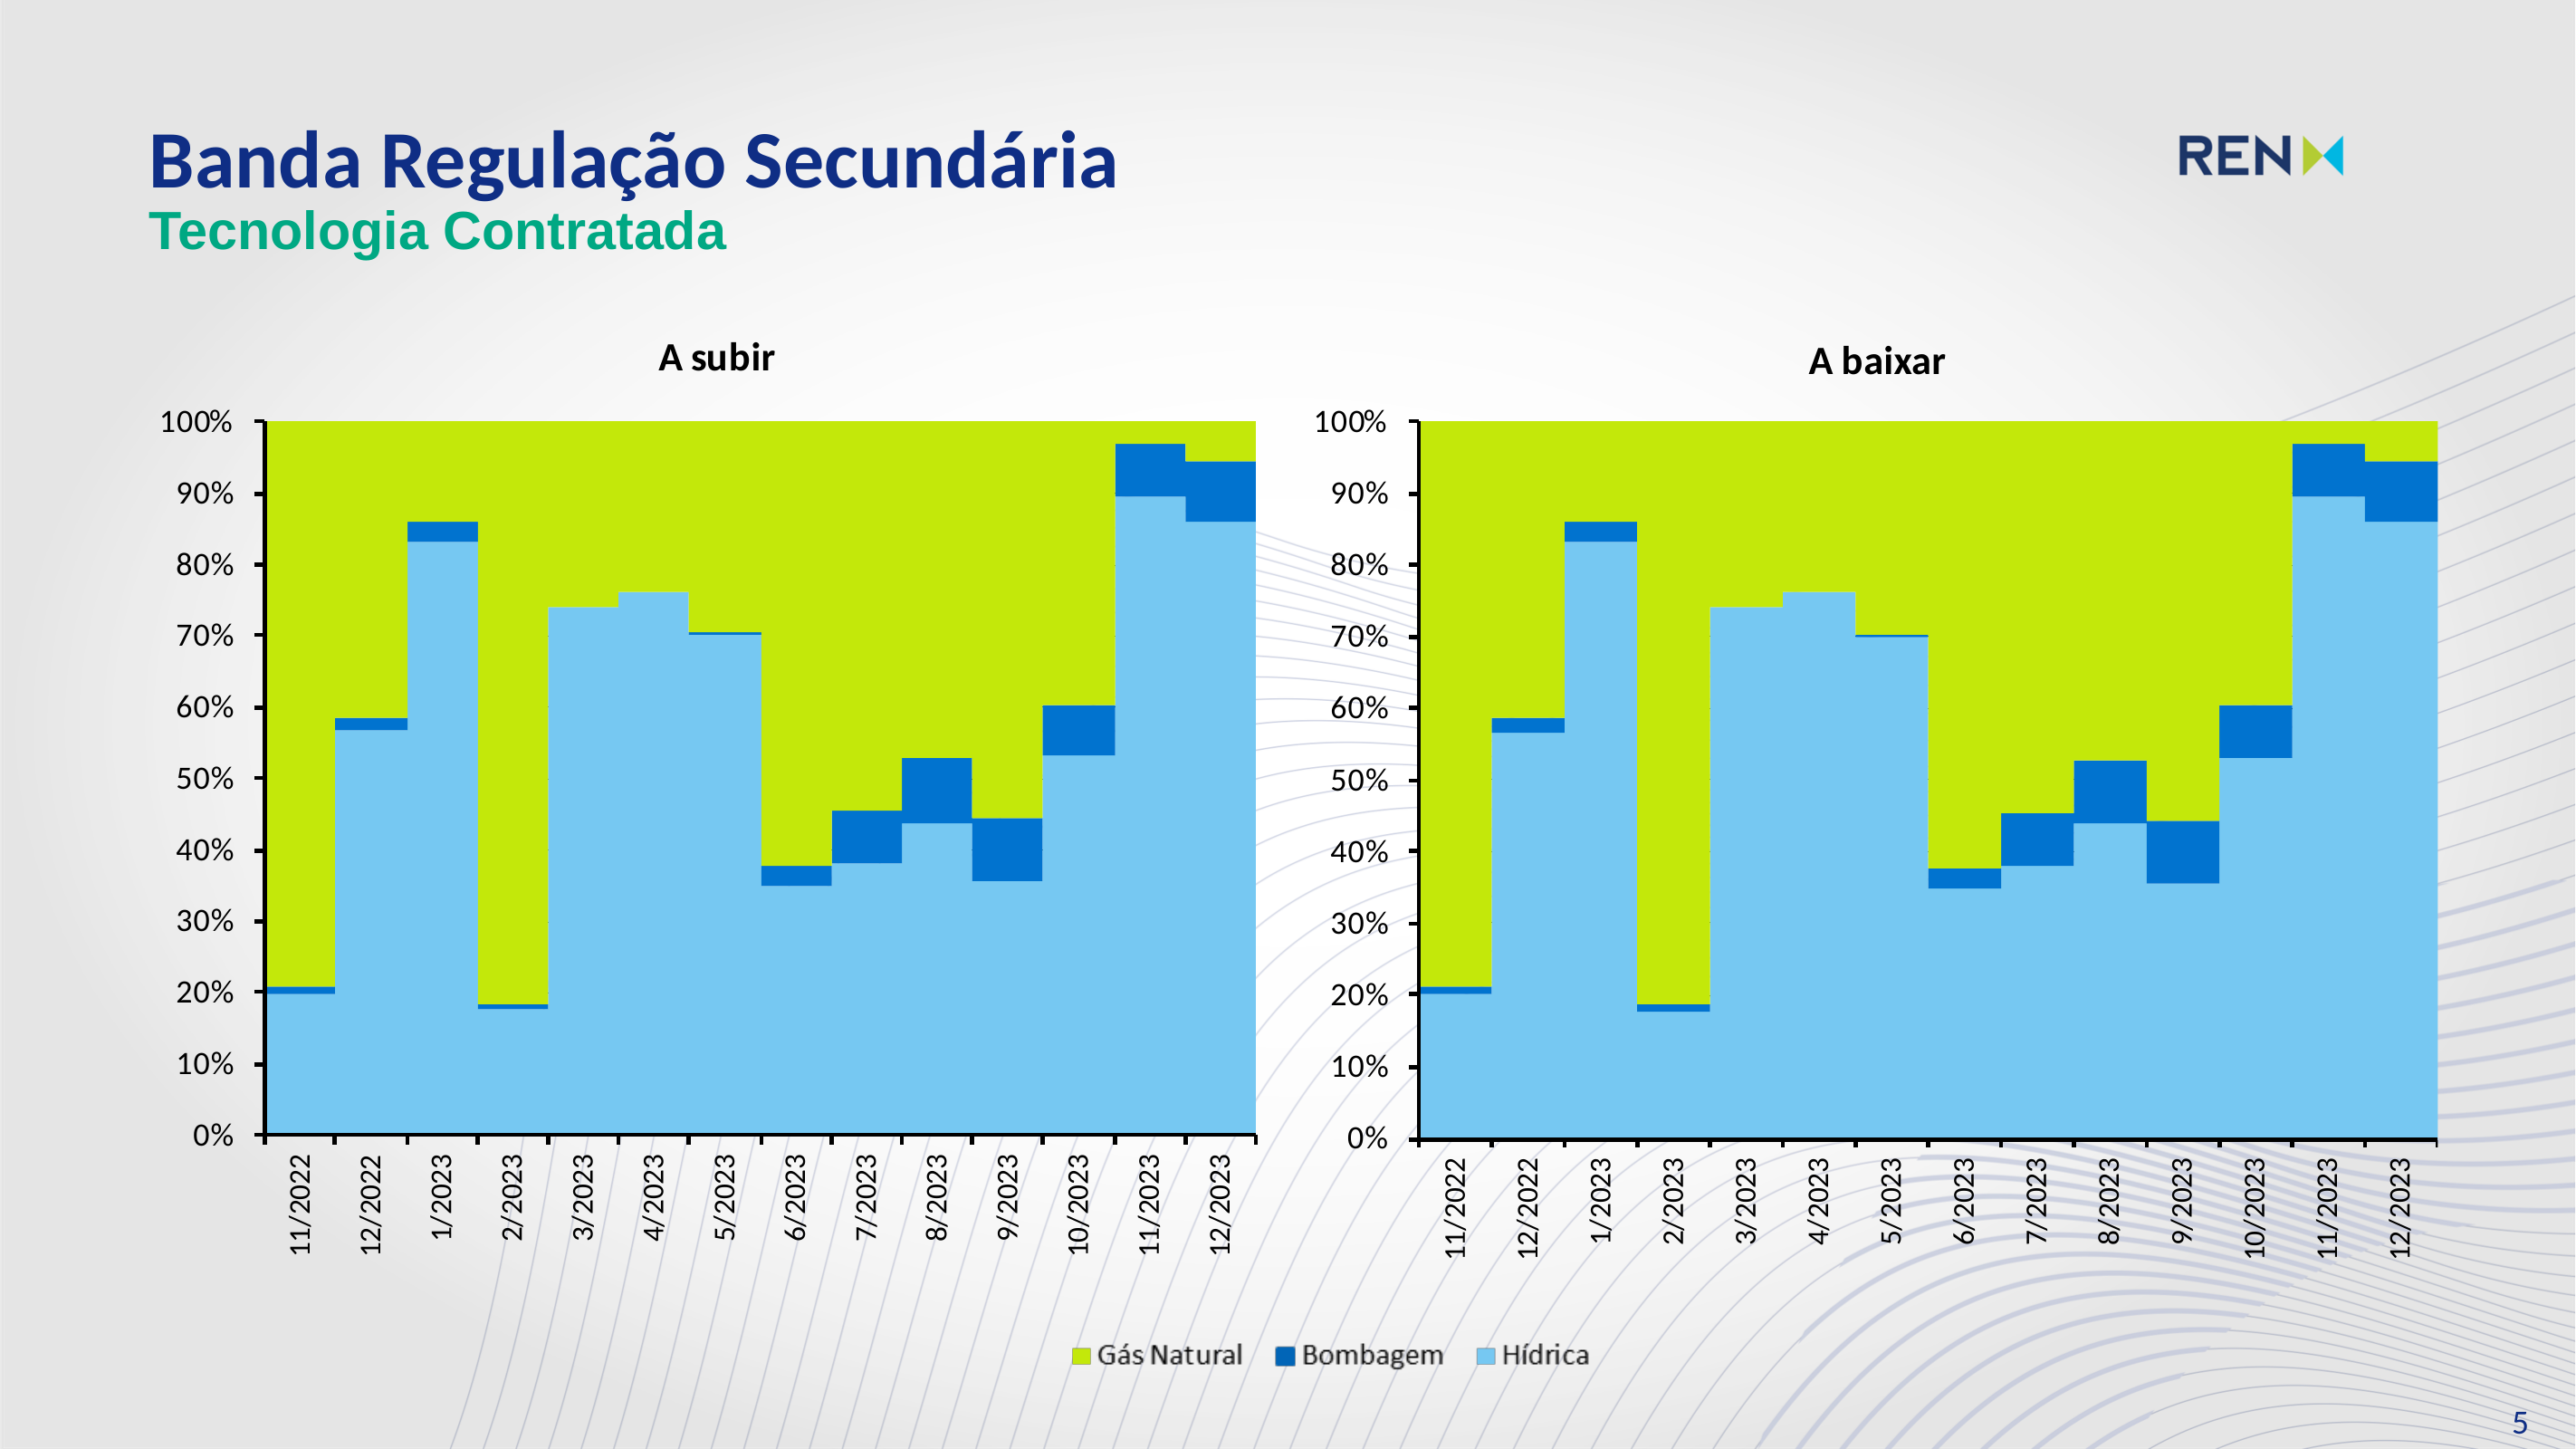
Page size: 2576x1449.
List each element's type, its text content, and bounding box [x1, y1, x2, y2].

list Banda Regulação Secundária [148, 117, 1319, 203]
text_box 5 [2466, 1394, 2575, 1448]
list Tecnologia Contratada [148, 203, 1319, 262]
picture [0, 0, 2576, 1449]
